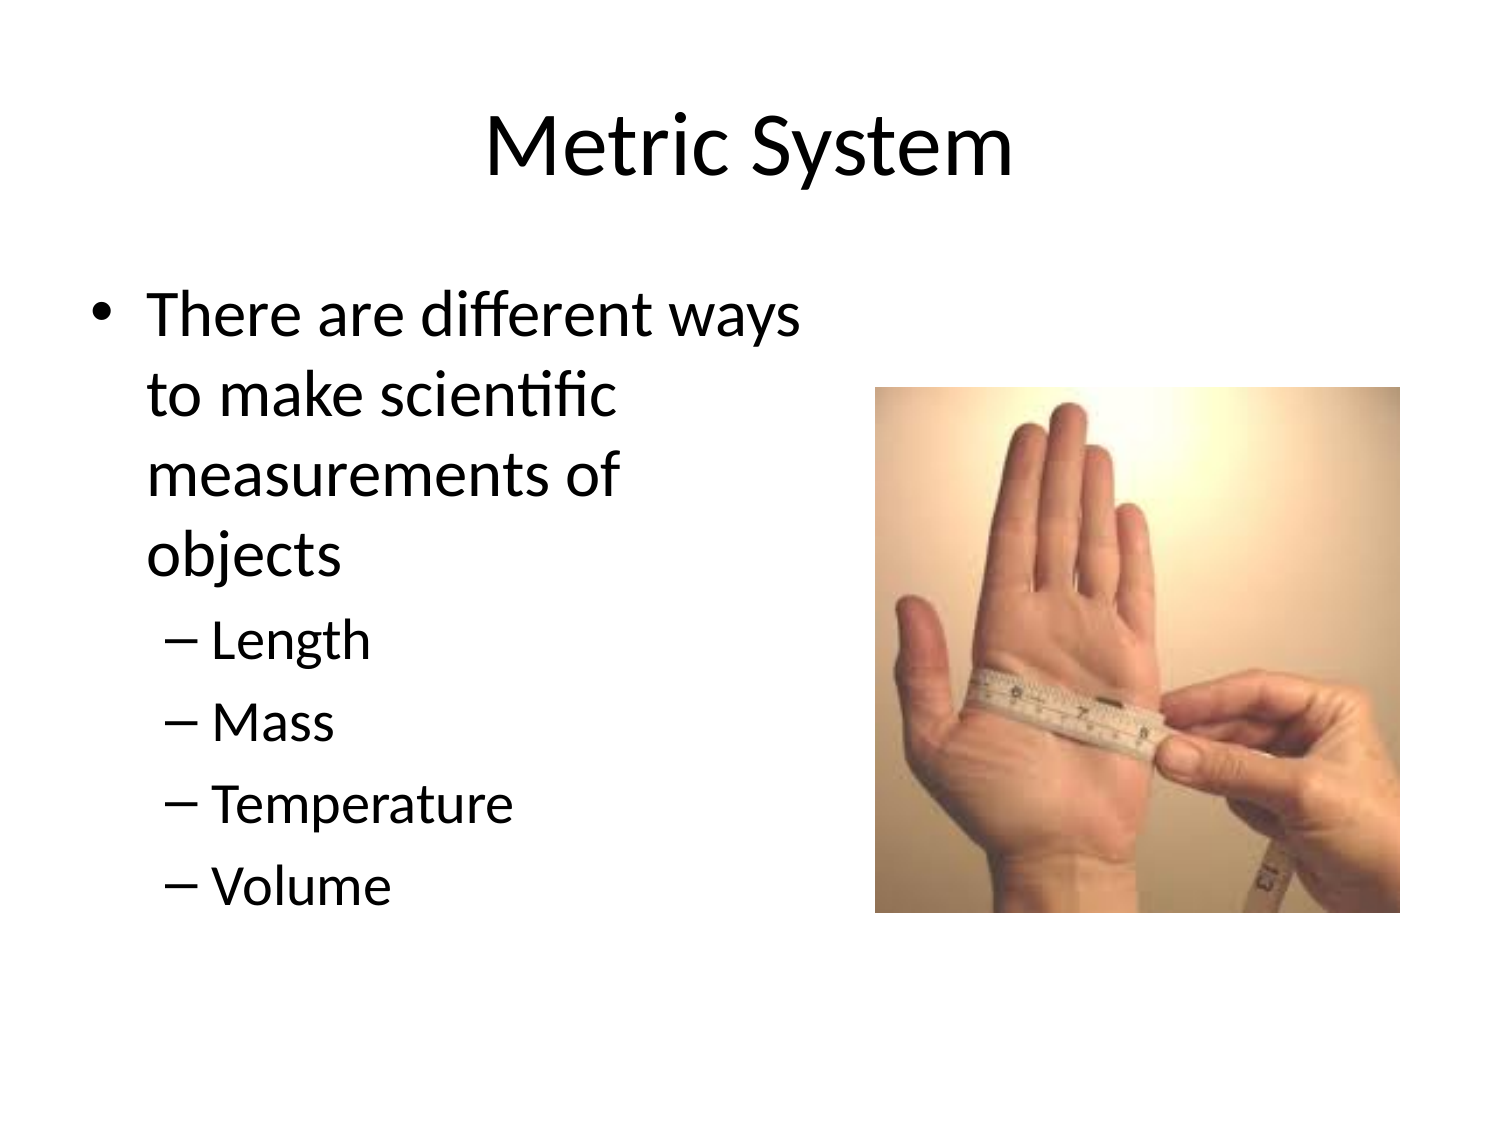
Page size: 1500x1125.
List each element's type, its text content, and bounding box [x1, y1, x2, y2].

picture [874, 387, 1401, 913]
list There are different ways to make scientific measurements of objects Length Mass Temperature Volume [75, 262, 825, 1013]
title Metric System [75, 45, 1425, 233]
